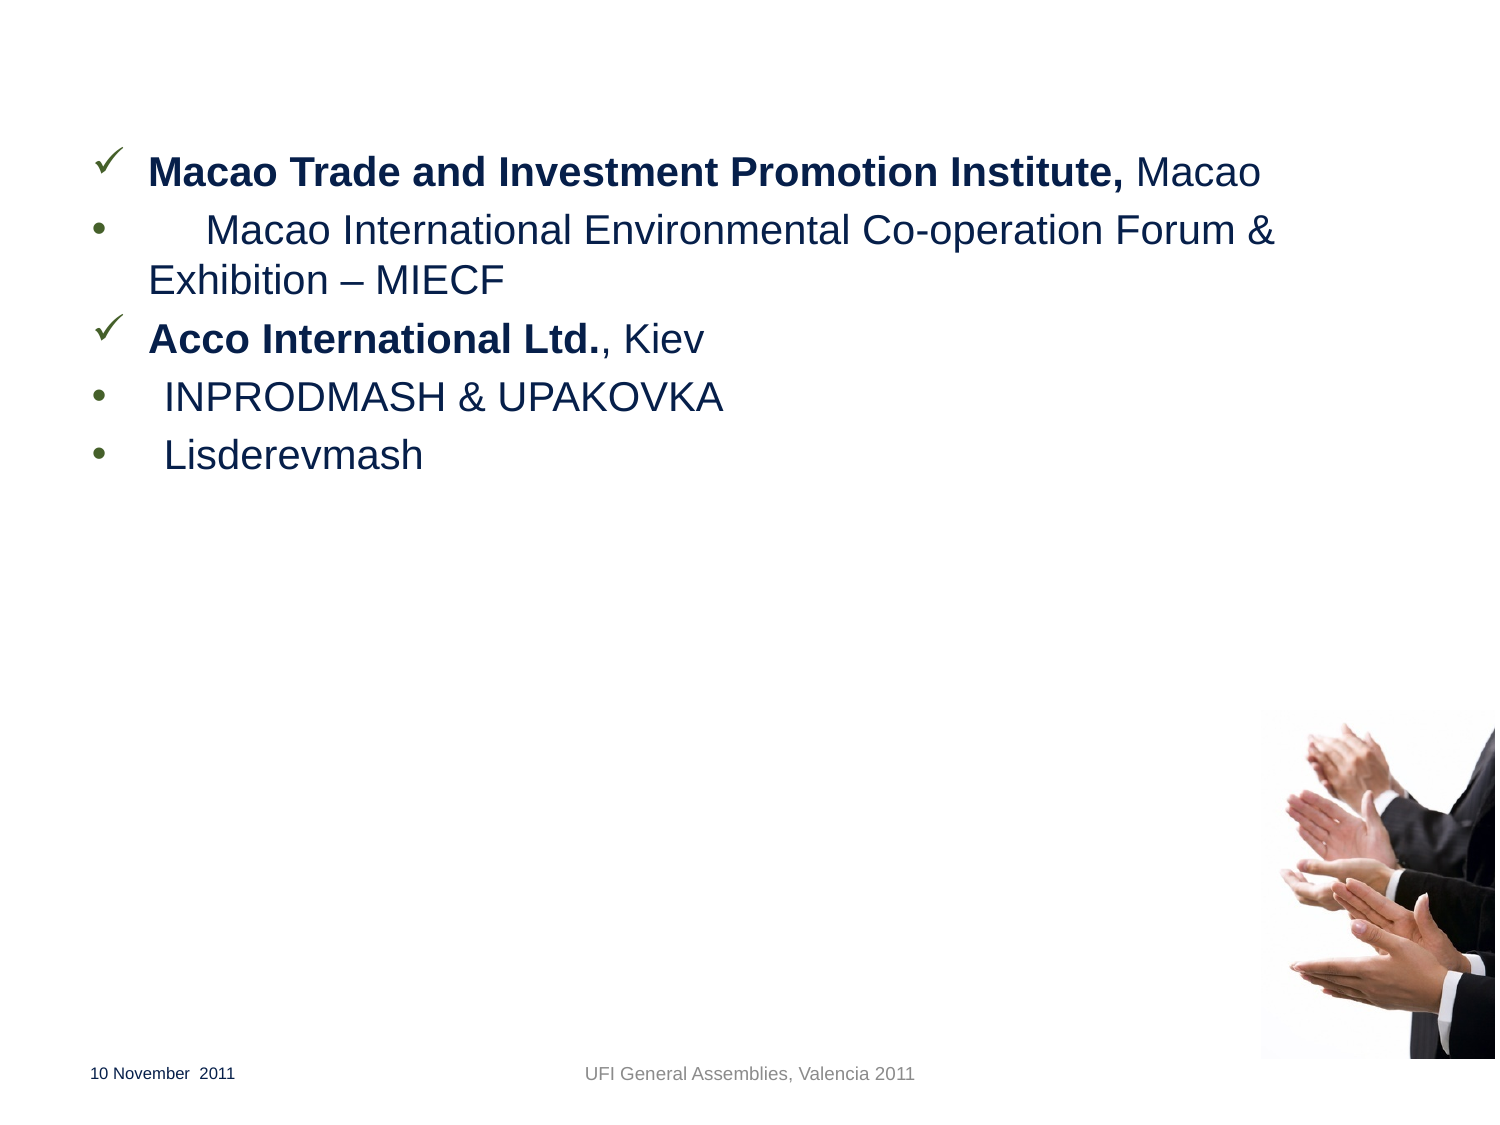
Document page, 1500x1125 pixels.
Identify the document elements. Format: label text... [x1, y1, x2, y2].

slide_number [75, 1042, 425, 1103]
footer UFI General Assemblies, Valencia 2011 [512, 1042, 988, 1103]
picture [1261, 709, 1495, 1059]
list Macao Trade and Investment Promotion Institute, Macao Macao International Environmental Co-operation Forum & Exhibition – MIECF Acco International Ltd., Kiev INPRODMASH & UPAKOVKA Lisderevmash [76, 137, 1425, 977]
